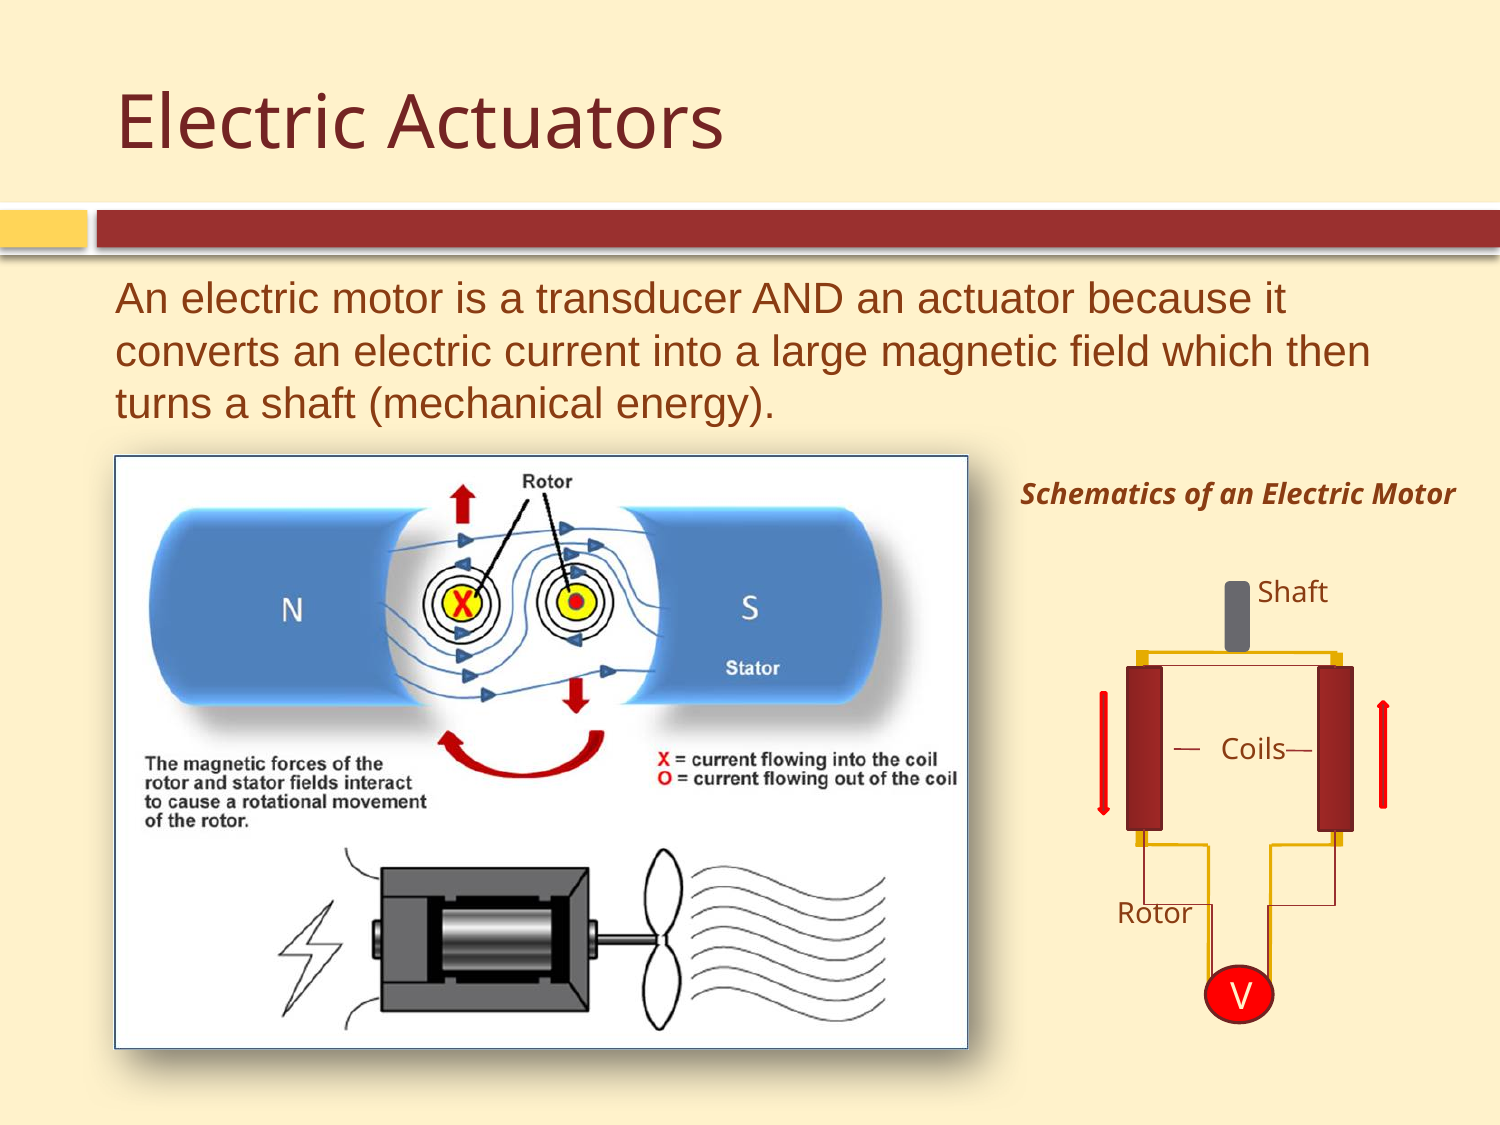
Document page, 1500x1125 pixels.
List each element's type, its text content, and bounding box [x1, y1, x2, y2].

list An electric motor is a transducer AND an actuator because it converts an electric current into a large magnetic field which then turns a shaft (mechanical energy). [100, 262, 1456, 471]
text_box Schematics of an Electric Motor [1005, 467, 1471, 518]
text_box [1089, 565, 1389, 1024]
picture [113, 454, 969, 1051]
title Electric Actuators [100, 37, 1438, 200]
